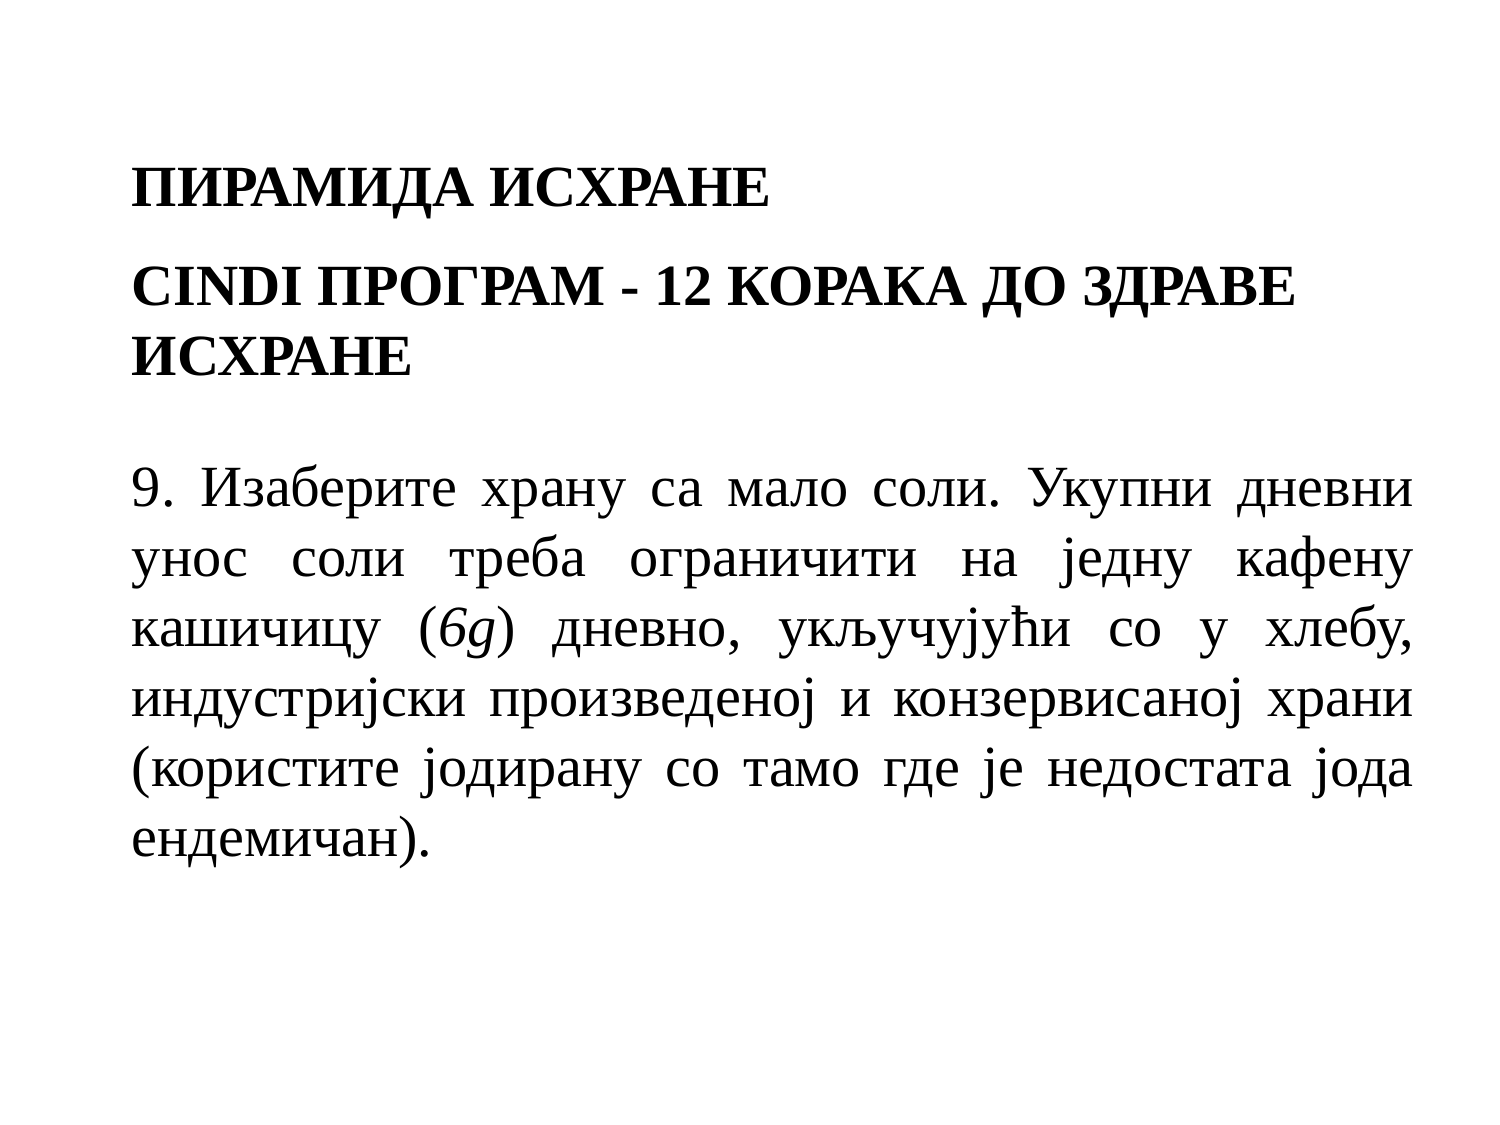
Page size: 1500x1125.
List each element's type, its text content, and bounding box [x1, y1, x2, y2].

text_box ПИРАМИДА ИСХРАНЕ CINDI ПРОГРАМ - 12 КОРАКА ДО ЗДРАВЕ ИСХРАНЕ 9. Изаберите храну са мало соли. Укупни дневни унос соли треба ограничити на једну кафену кашичицу (6g) дневно, укључујући со у хлебу, индустријски произведеној и конзервисаној храни (користите јодирану со тамо где је недостата јода ендемичан). [117, 140, 1430, 876]
